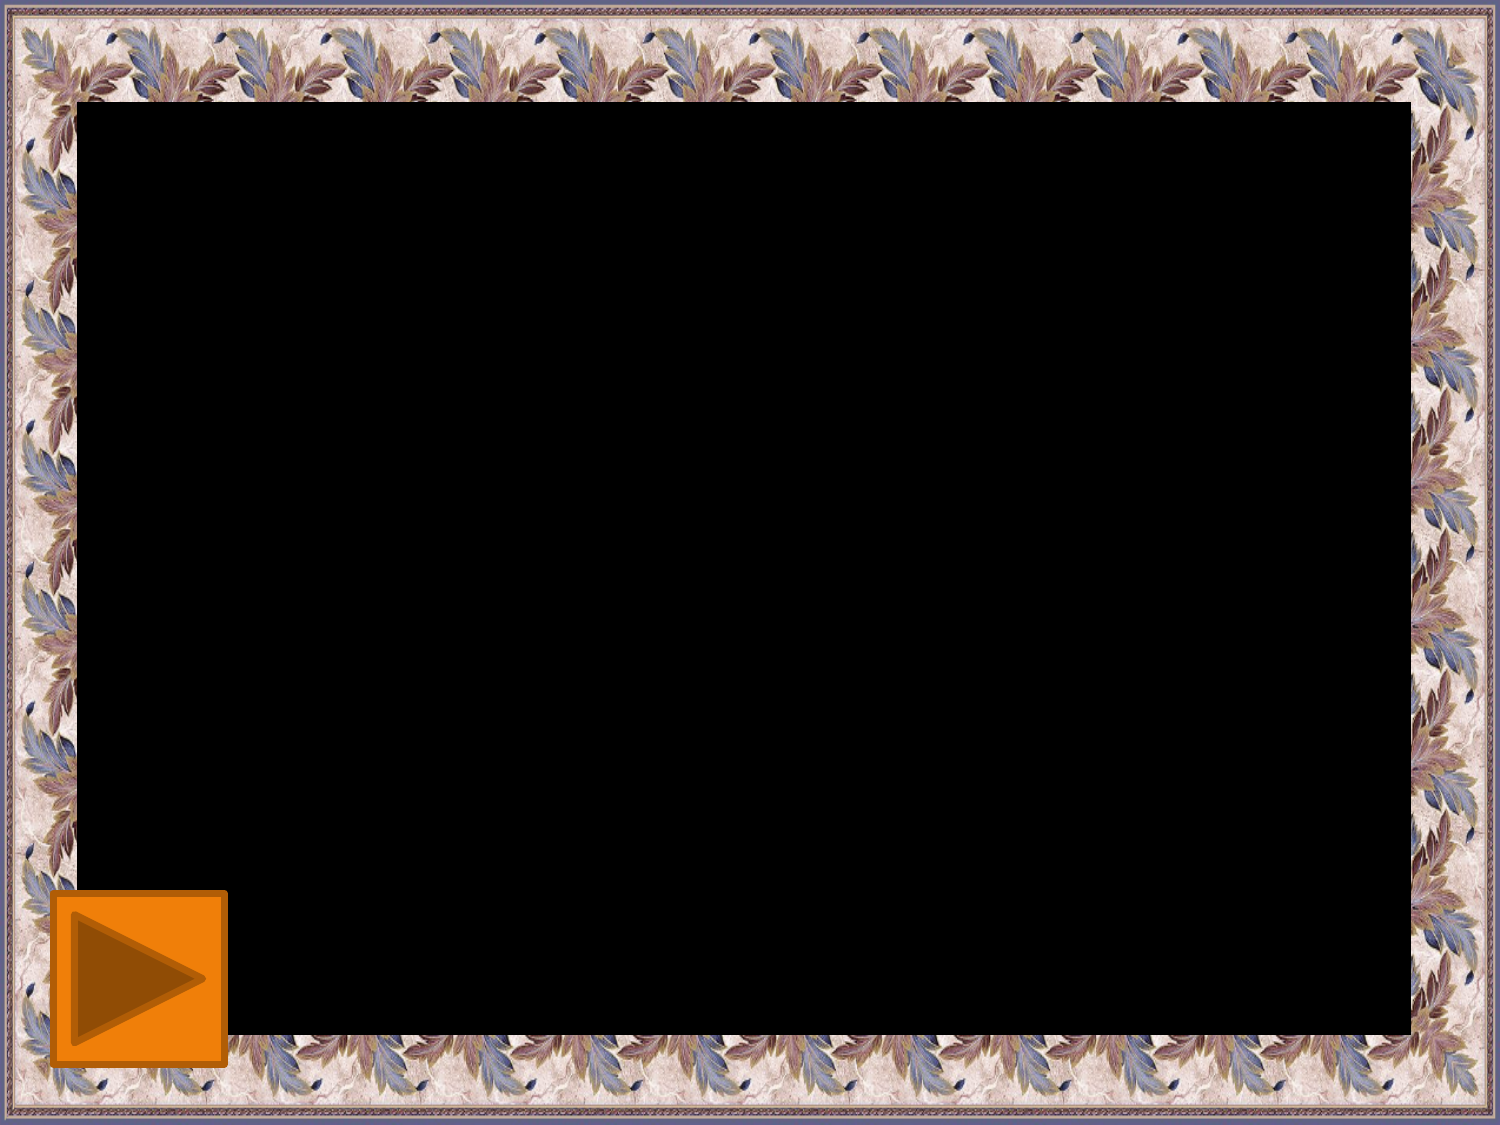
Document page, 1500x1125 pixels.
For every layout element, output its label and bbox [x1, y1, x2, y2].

picture [0, 0, 1500, 1125]
text_box [76, 101, 1412, 1036]
